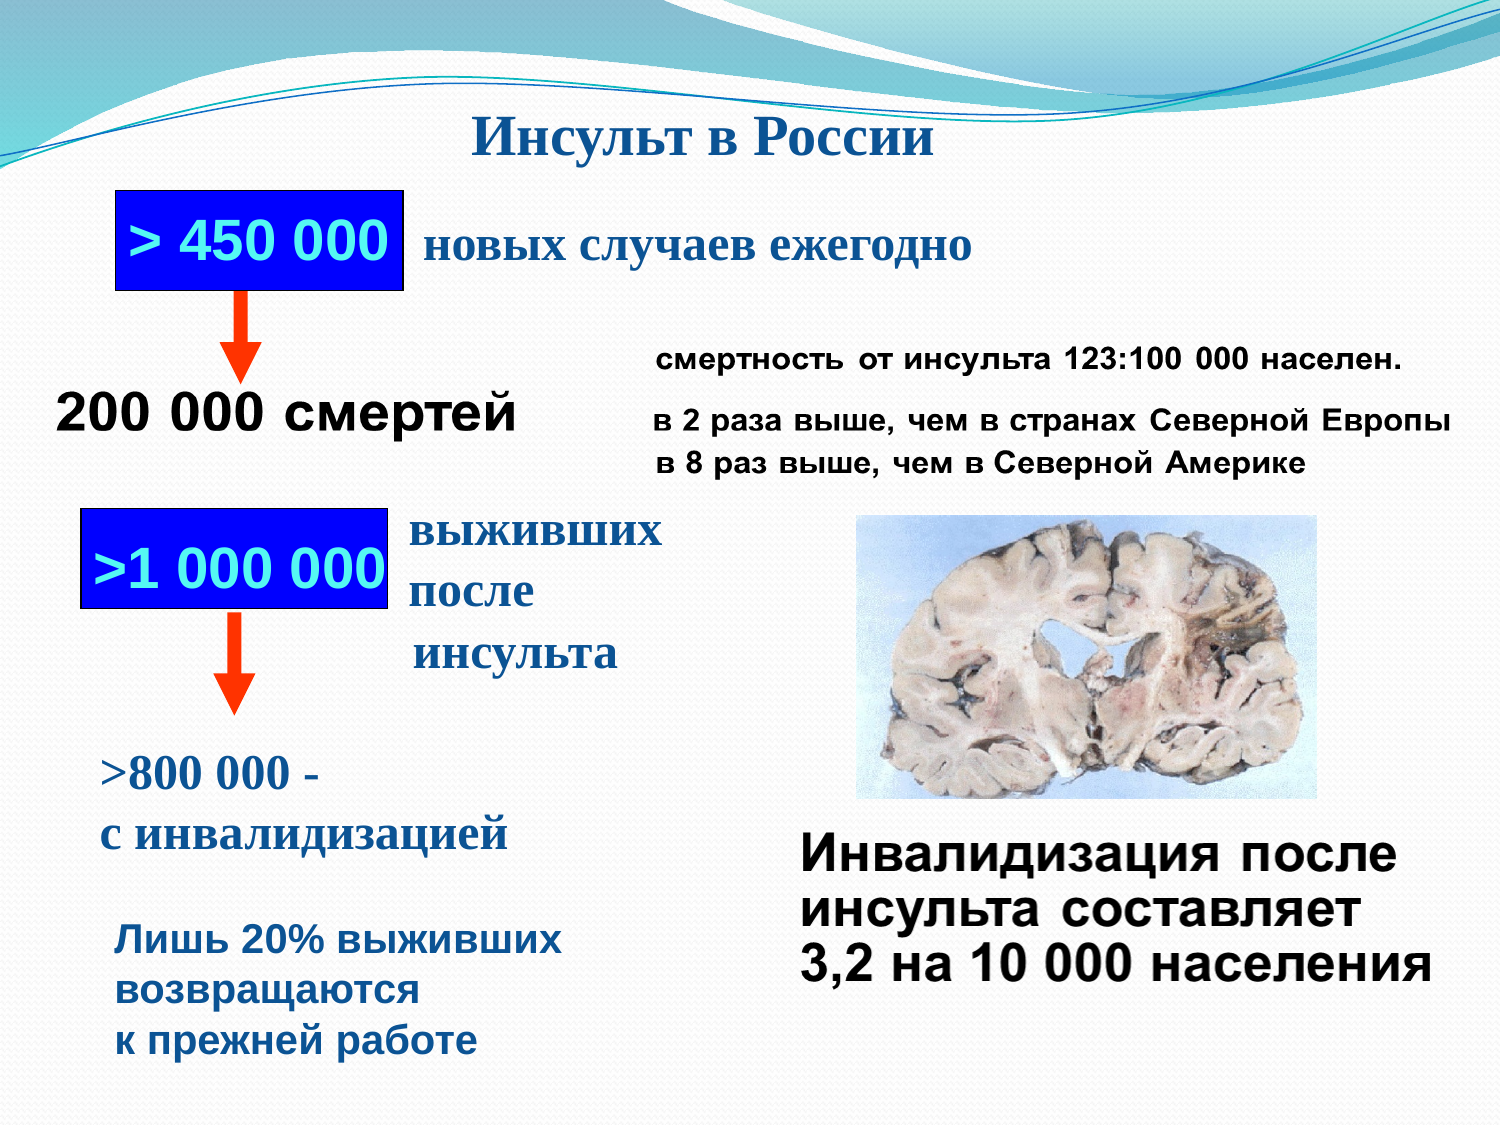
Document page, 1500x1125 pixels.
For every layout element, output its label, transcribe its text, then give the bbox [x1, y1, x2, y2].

text_box [115, 280, 403, 291]
text_box [115, 190, 403, 195]
text_box >1 000 000 [78, 523, 393, 608]
text_box Инсульт в России [289, 90, 1118, 175]
text_box Лишь 20% выживших возвращаются к прежней работе [99, 904, 578, 1070]
text_box инсульта [398, 625, 634, 686]
text_box выживших [393, 512, 865, 562]
picture [19, 328, 1472, 499]
text_box [228, 612, 241, 716]
picture [767, 801, 1467, 1026]
text_box [81, 512, 388, 523]
picture [855, 515, 1318, 799]
text_box >800 000 - с инвалидизацией [84, 732, 849, 868]
text_box после [393, 562, 550, 623]
text_box > 450 000 новых случаев ежегодно [114, 195, 989, 280]
